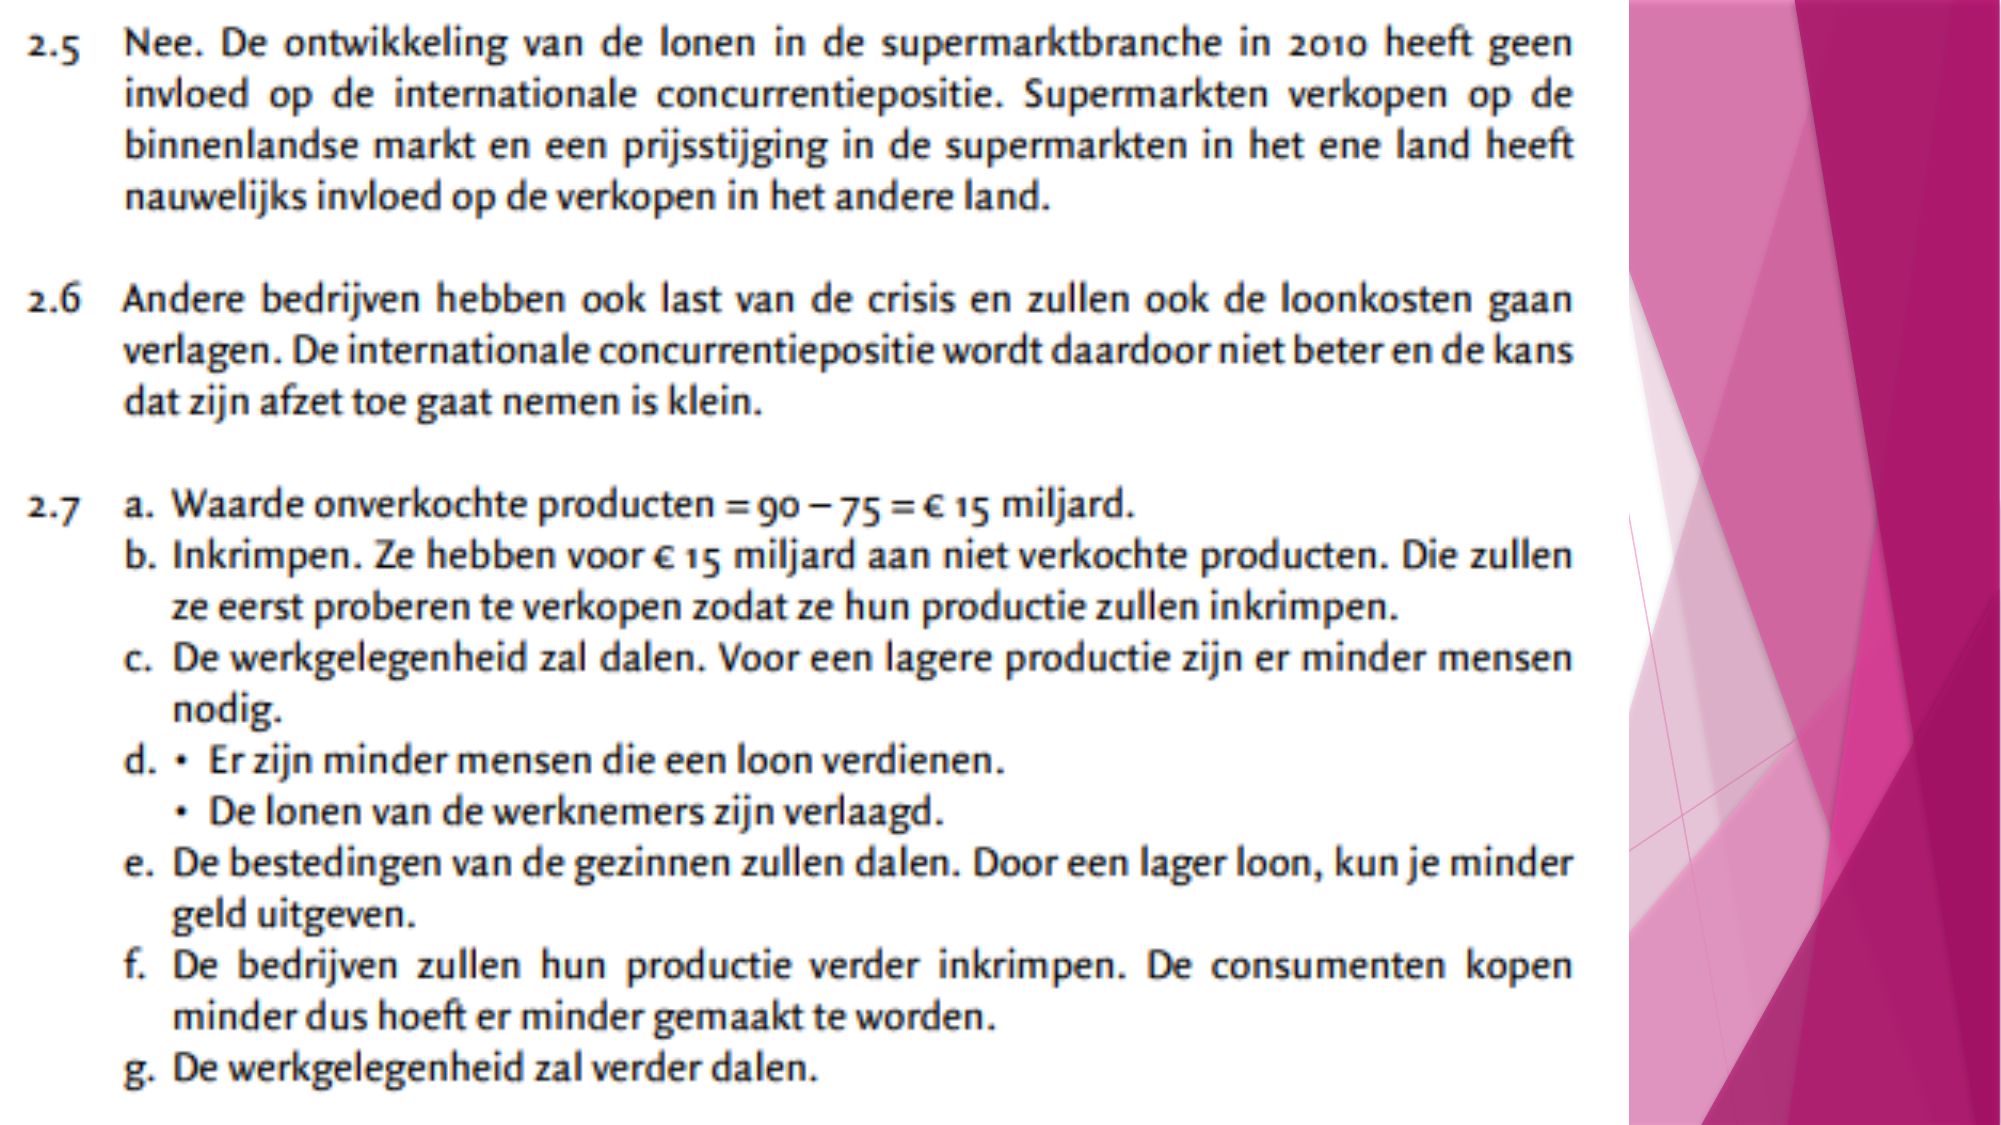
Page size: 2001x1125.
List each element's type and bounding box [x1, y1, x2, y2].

picture [0, 0, 1629, 1125]
